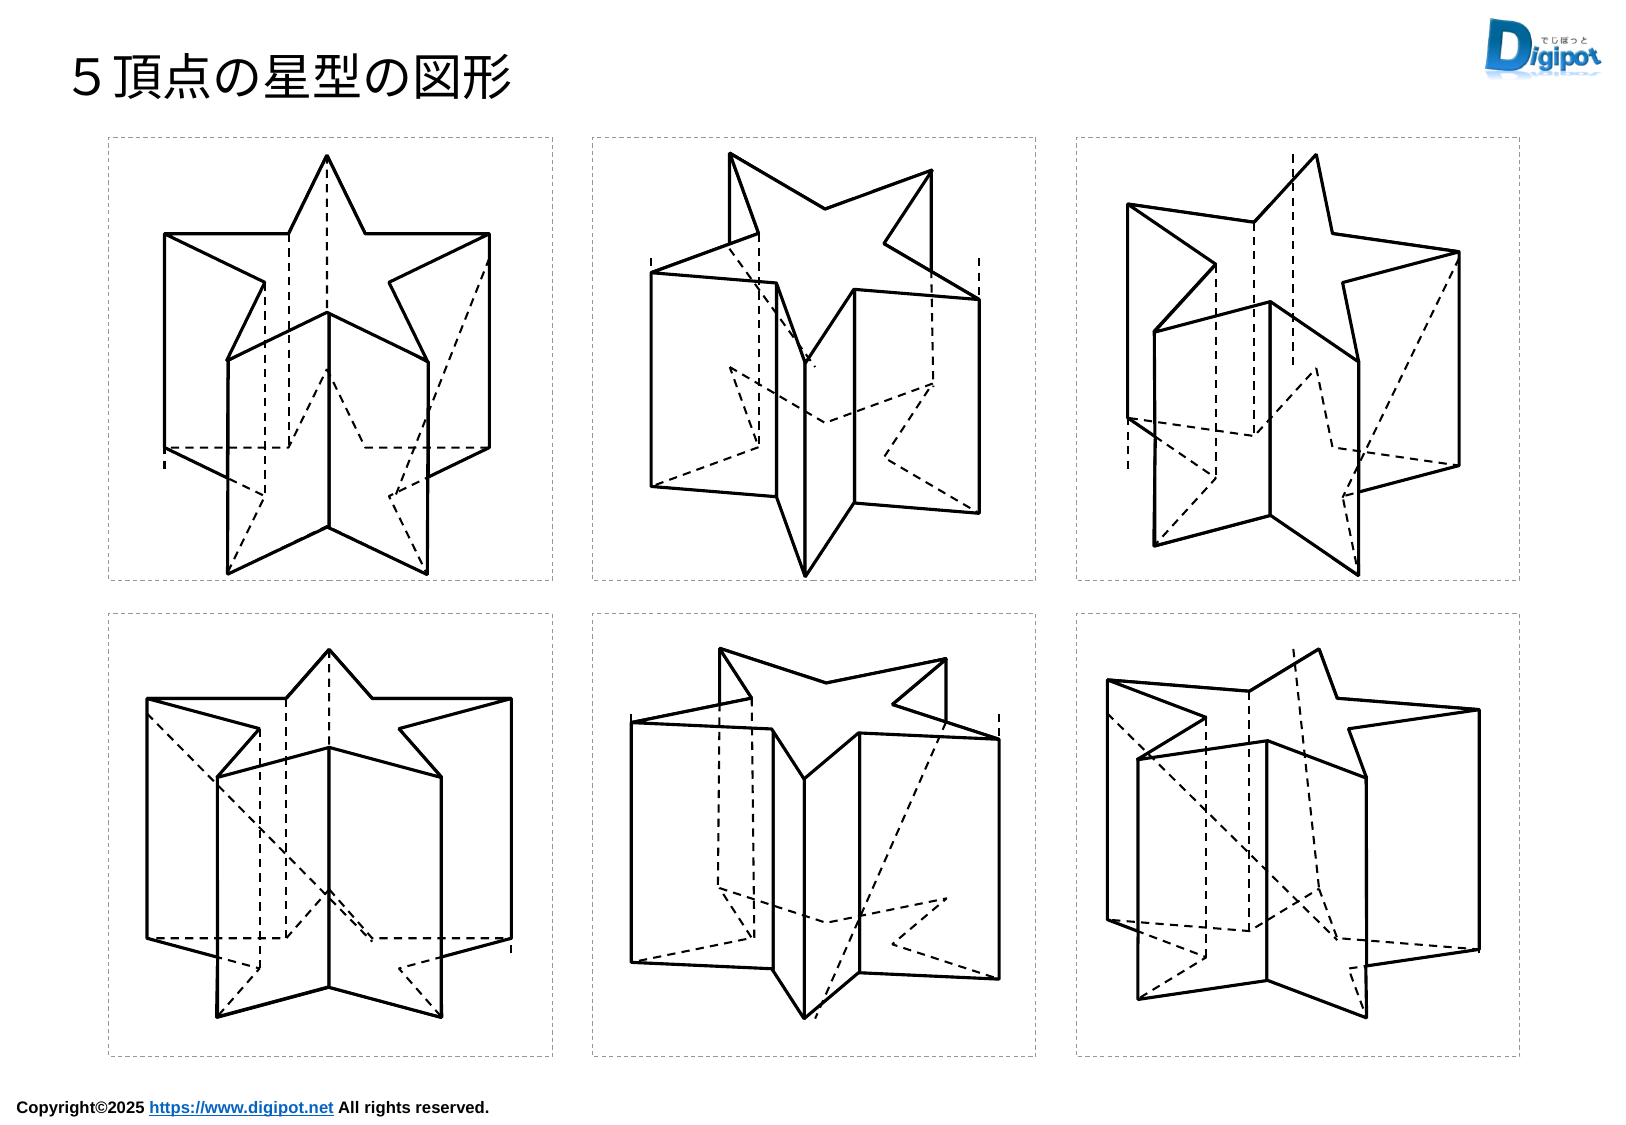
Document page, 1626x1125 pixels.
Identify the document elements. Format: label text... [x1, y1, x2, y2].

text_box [164, 155, 490, 575]
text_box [651, 152, 980, 577]
picture [1485, 18, 1602, 82]
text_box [147, 649, 512, 1018]
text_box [631, 648, 1000, 1019]
text_box ５頂点の星型の図形 [47, 38, 528, 113]
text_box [1107, 648, 1480, 1018]
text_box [1127, 154, 1460, 576]
